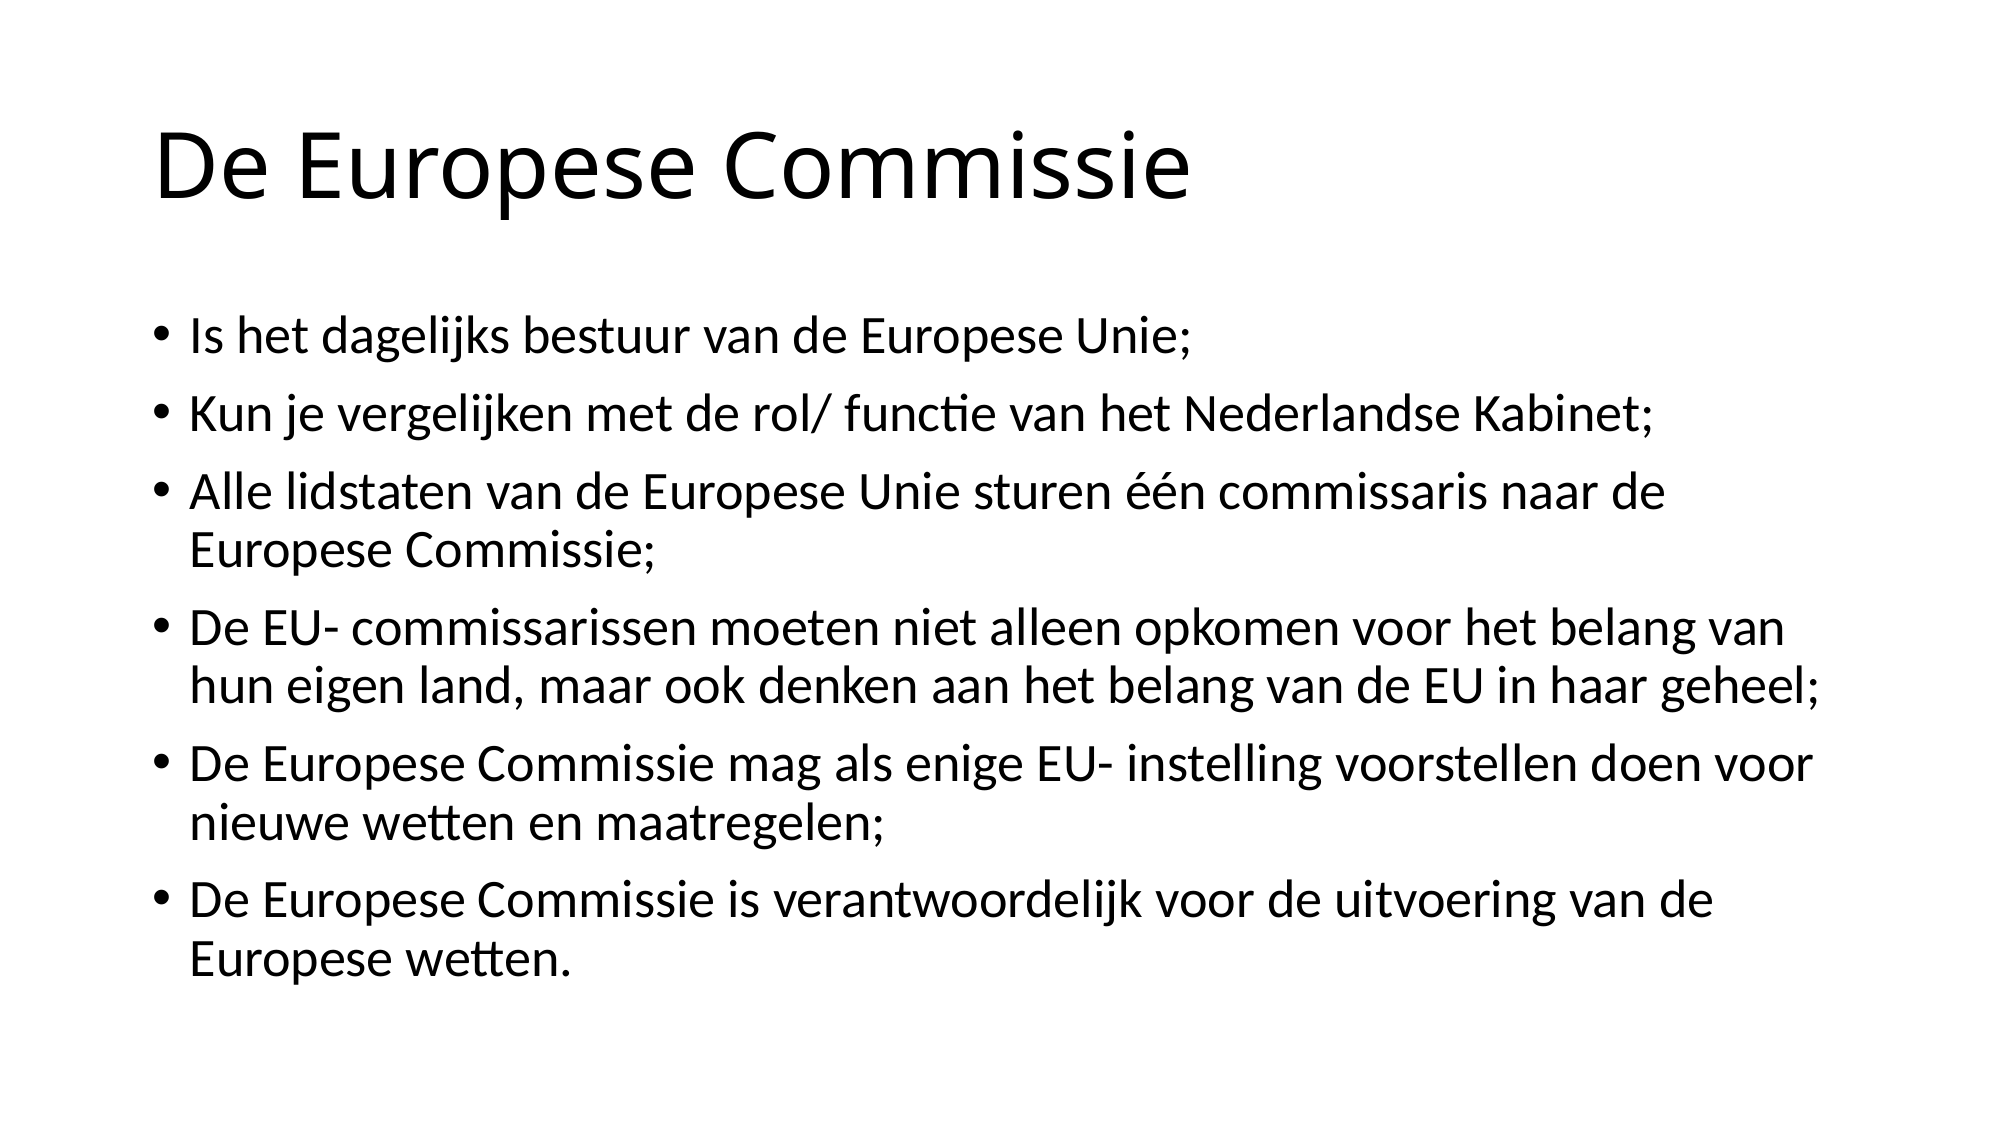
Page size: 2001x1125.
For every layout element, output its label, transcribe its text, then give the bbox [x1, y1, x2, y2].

title De Europese Commissie [137, 59, 1863, 278]
list Is het dagelijks bestuur van de Europese Unie; Kun je vergelijken met de rol/ functie van het Nederlandse Kabinet; Alle lidstaten van de Europese Unie sturen één commissaris naar de Europese Commissie; De EU- commissarissen moeten niet alleen opkomen voor het belang van hun eigen land, maar ook denken aan het belang van de EU in haar geheel; De Europese Commissie mag als enige EU- instelling voorstellen doen voor nieuwe wetten en maatregelen; De Europese Commissie is verantwoordelijk voor de uitvoering van de Europese wetten. [137, 299, 1863, 1014]
